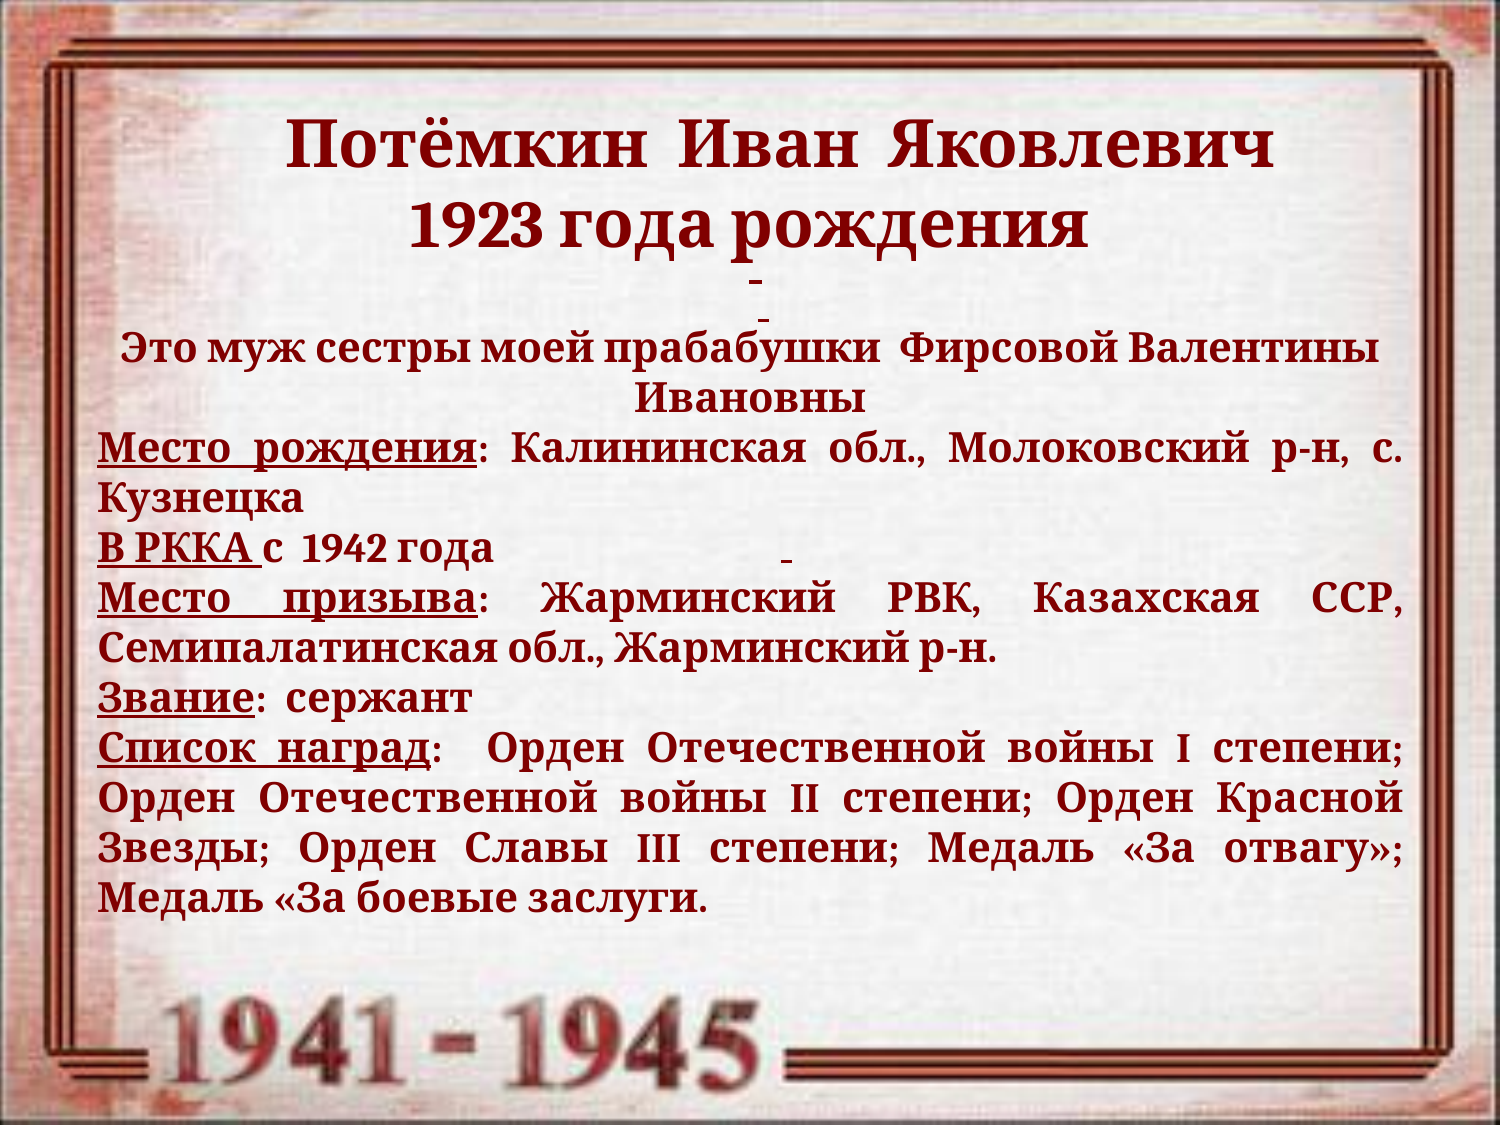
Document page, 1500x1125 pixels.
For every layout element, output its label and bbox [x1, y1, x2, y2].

list [0, 0, 1500, 1125]
